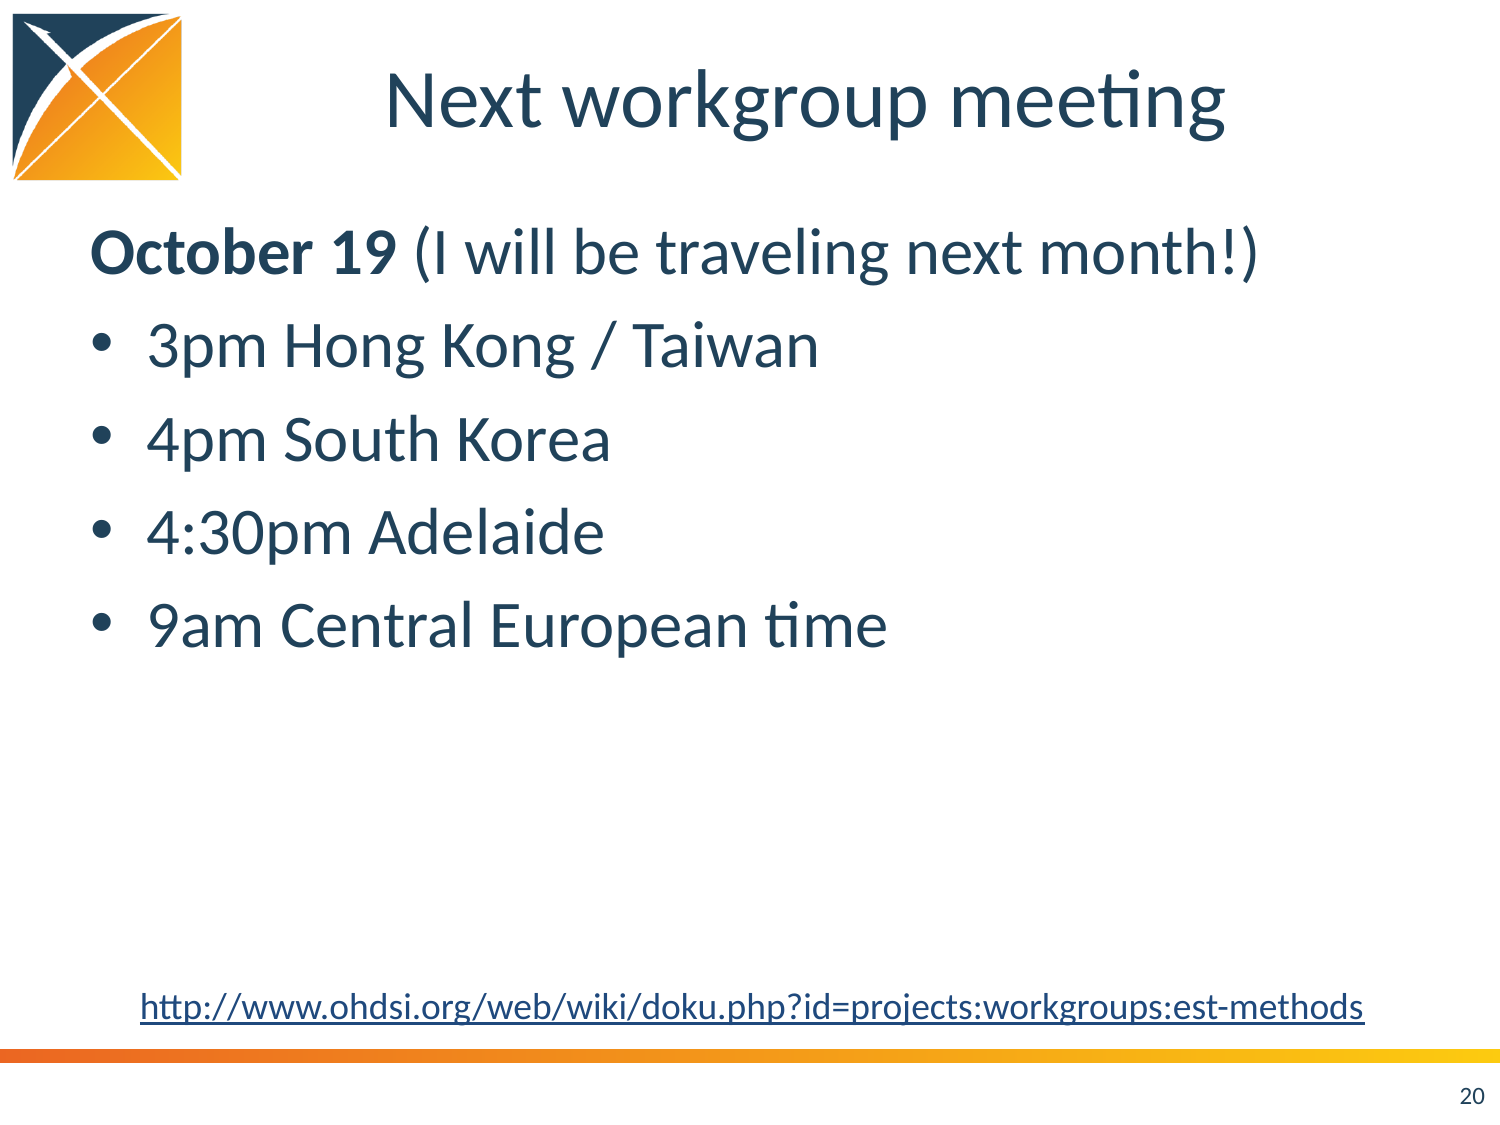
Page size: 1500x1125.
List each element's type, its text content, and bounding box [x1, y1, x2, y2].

title Next workgroup meeting [187, 24, 1425, 163]
slide_number 20 [1149, 1065, 1500, 1125]
picture [0, 0, 206, 200]
list October 19 (I will be traveling next month!) 3pm Hong Kong / Taiwan 4pm South Korea 4:30pm Adelaide 9am Central European time [75, 200, 1425, 1005]
text_box http://www.ohdsi.org/web/wiki/doku.php?id=projects:workgroups:est-methods [124, 974, 1388, 1035]
